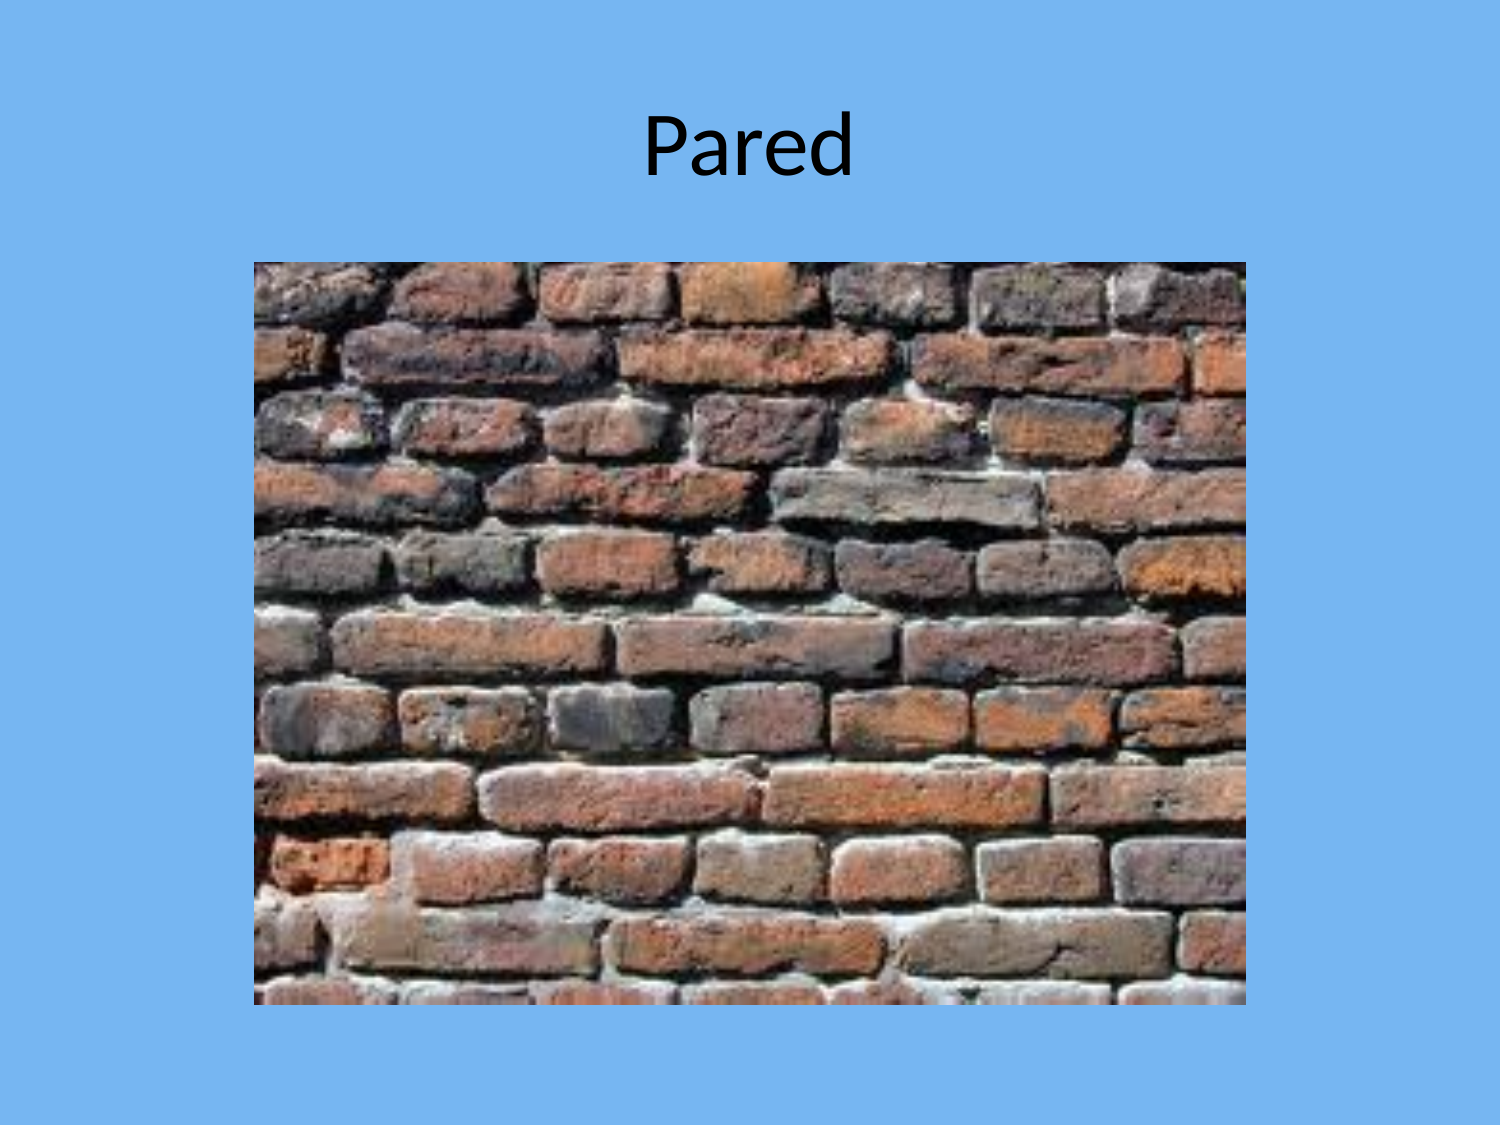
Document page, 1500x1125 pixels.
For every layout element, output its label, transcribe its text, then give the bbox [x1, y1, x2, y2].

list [74, 262, 1426, 1006]
title Pared [75, 45, 1425, 233]
